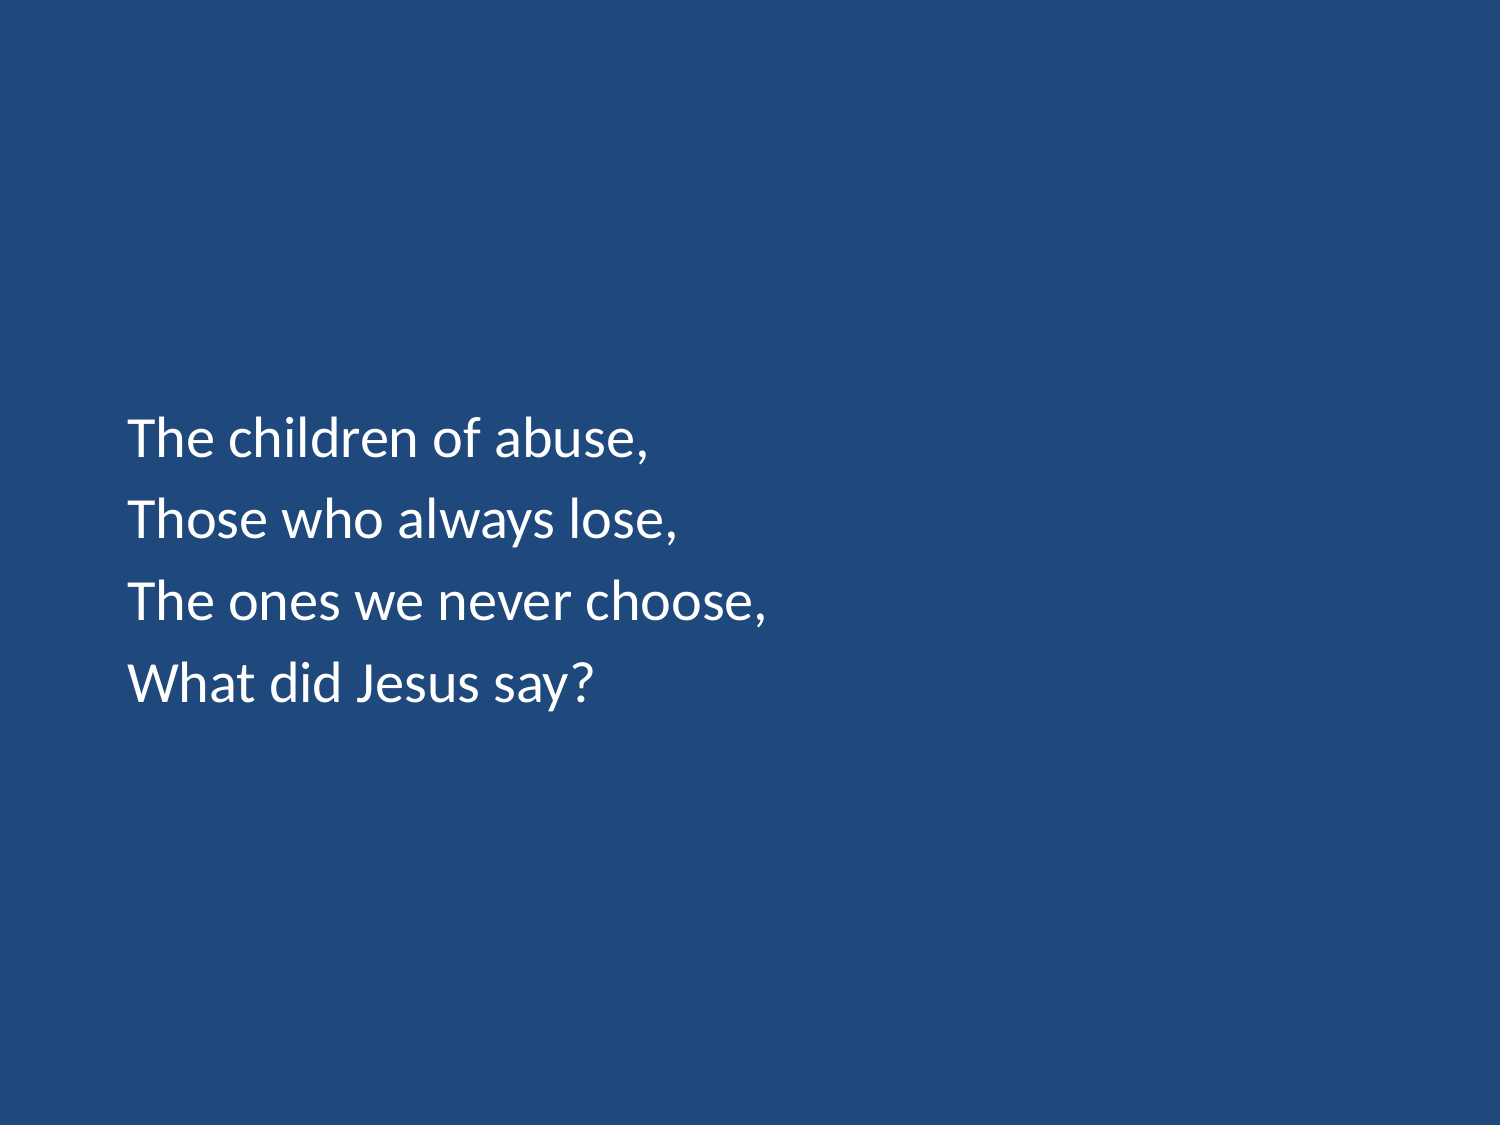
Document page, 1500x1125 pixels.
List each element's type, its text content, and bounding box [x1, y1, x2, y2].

list The children of abuse, Those who always lose, The ones we never choose, What did Jesus say? [112, 391, 1471, 734]
